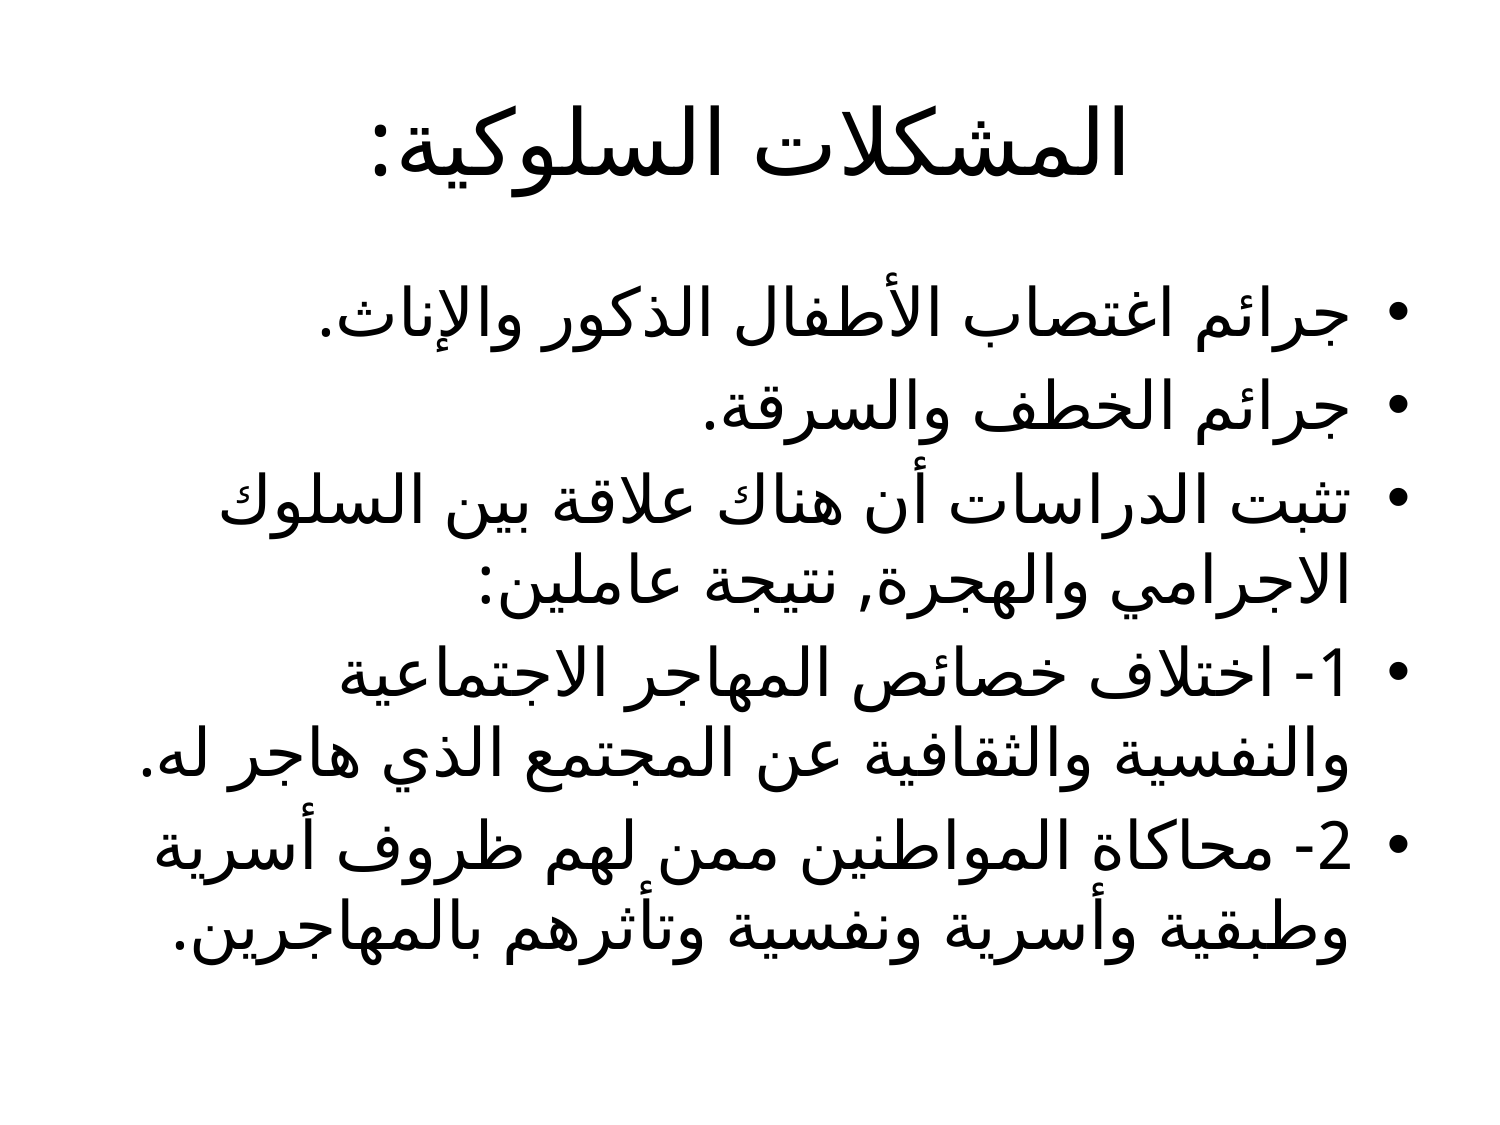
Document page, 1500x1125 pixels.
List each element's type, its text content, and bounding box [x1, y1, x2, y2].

title المشكلات السلوكية: [75, 45, 1425, 233]
list جرائم اغتصاب الأطفال الذكور والإناث. جرائم الخطف والسرقة. تثبت الدراسات أن هناك علاقة بين السلوك الاجرامي والهجرة, نتيجة عاملين: 1- اختلاف خصائص المهاجر الاجتماعية والنفسية والثقافية عن المجتمع الذي هاجر له. 2- محاكاة المواطنين ممن لهم ظروف أسرية وطبقية وأسرية ونفسية وتأثرهم بالمهاجرين. [75, 262, 1425, 1005]
